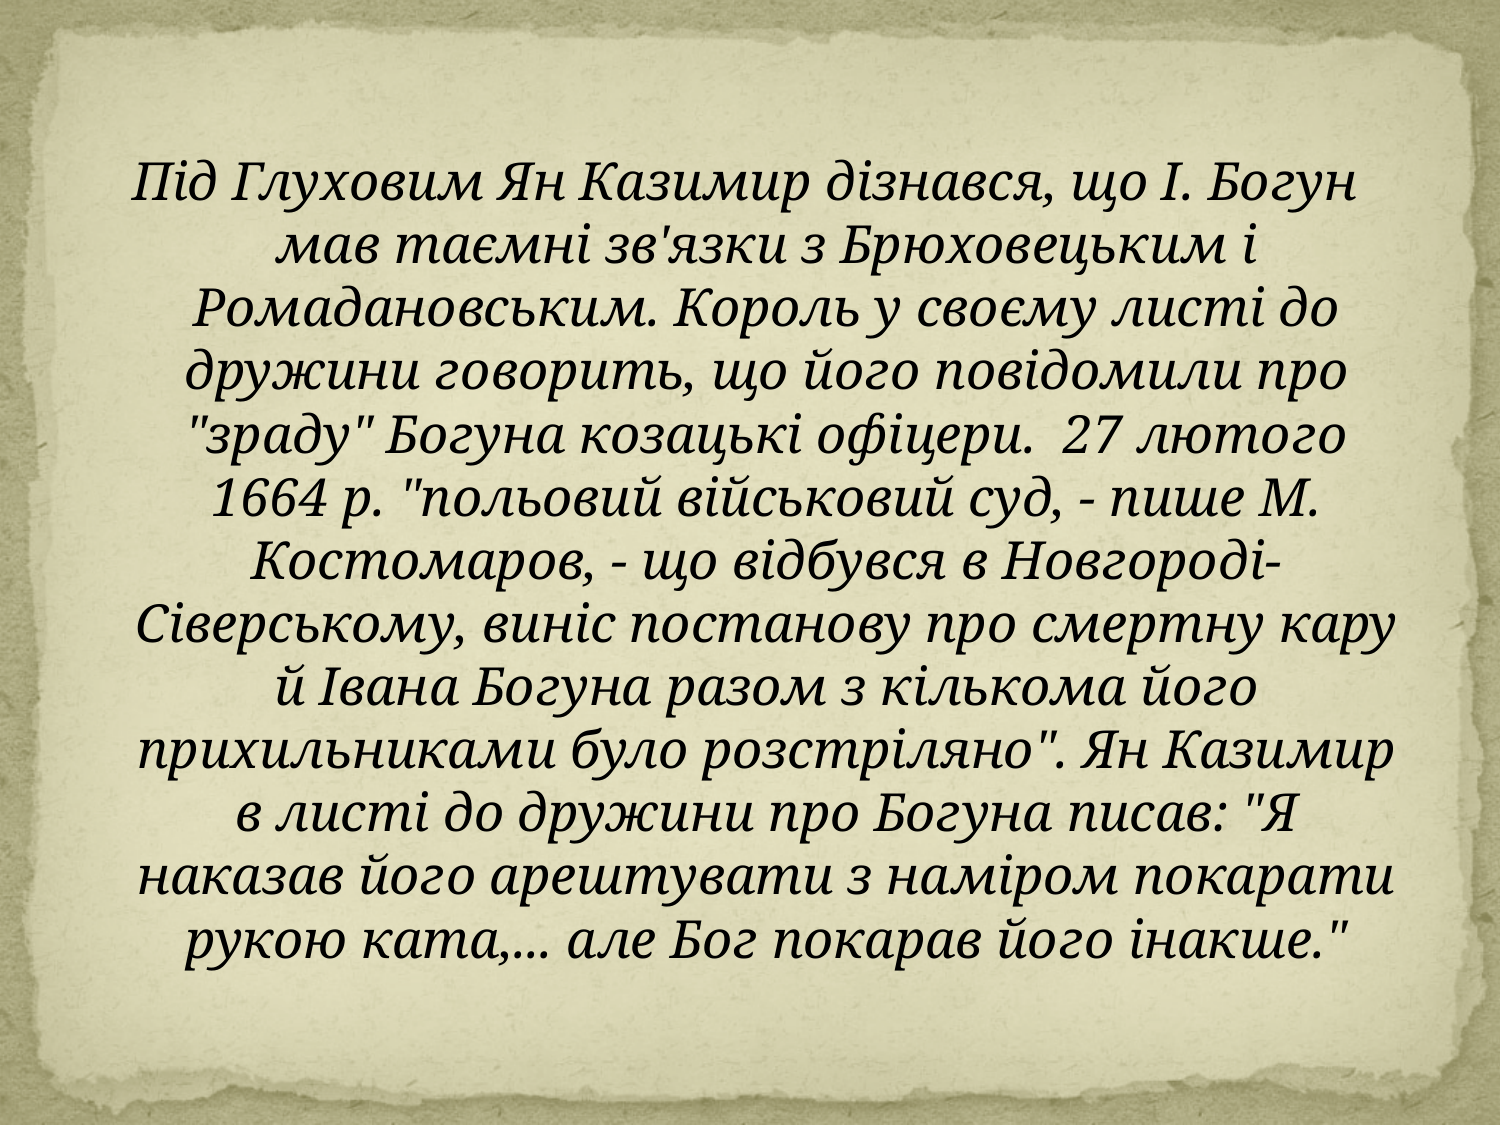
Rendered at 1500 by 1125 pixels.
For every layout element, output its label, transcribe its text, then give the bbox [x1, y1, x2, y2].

list Під Глуховим Ян Казимир дізнався, що І. Богун мав таємні зв'язки з Брюховецьким і Ромадановським. Король у своєму листі до дружини говорить, що його повідомили про "зраду" Богуна козацькі офіцери. 27 лютого 1664 р. "польовий військовий суд, - пише М. Костомаров, - що відбувся в Новгороді-Сіверському, виніс постанову про смертну кару й Iвана Богуна разом з кількома його прихильниками було розстріляно". Ян Казимир в листі до дружини про Богуна писав: "Я наказав його арештувати з наміром покарати рукою ката,... але Бог покарав його інакше." [70, 140, 1421, 1024]
